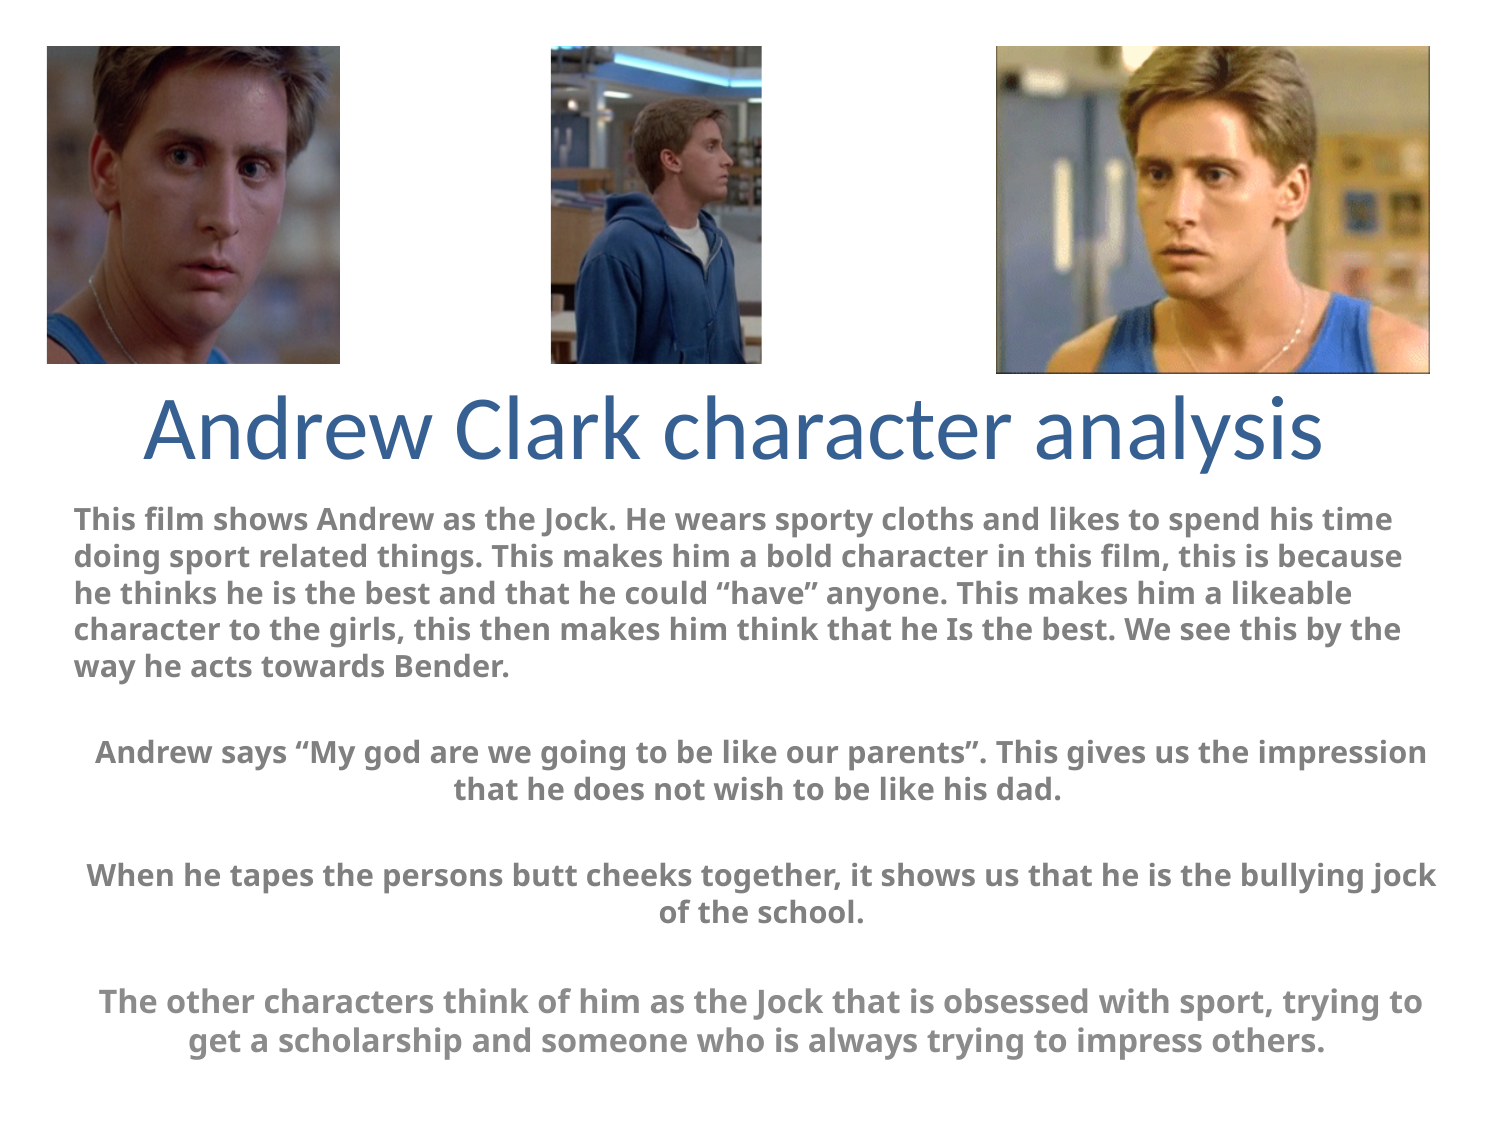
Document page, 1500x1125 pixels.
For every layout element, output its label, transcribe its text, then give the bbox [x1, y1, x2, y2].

picture [46, 46, 341, 364]
picture [550, 46, 762, 364]
title Andrew Clark character analysis [105, 351, 1364, 492]
picture [995, 46, 1430, 375]
subtitle This film shows Andrew as the Jock. He wears sporty cloths and likes to spend his time doing sport related things. This makes him a bold character in this film, this is because he thinks he is the best and that he could “have” anyone. This makes him a likeable character to the girls, this then makes him think that he Is the best. We see this by the way he acts towards Bender. Andrew says “My god are we going to be like our parents”. This gives us the impression that he does not wish to be like his dad. When he tapes the persons butt cheeks together, it shows us that he is the bullying jock of the school. The other characters think of him as the Jock that is obsessed with sport, trying to get a scholarship and someone who is always trying to impress others. [58, 492, 1465, 1067]
